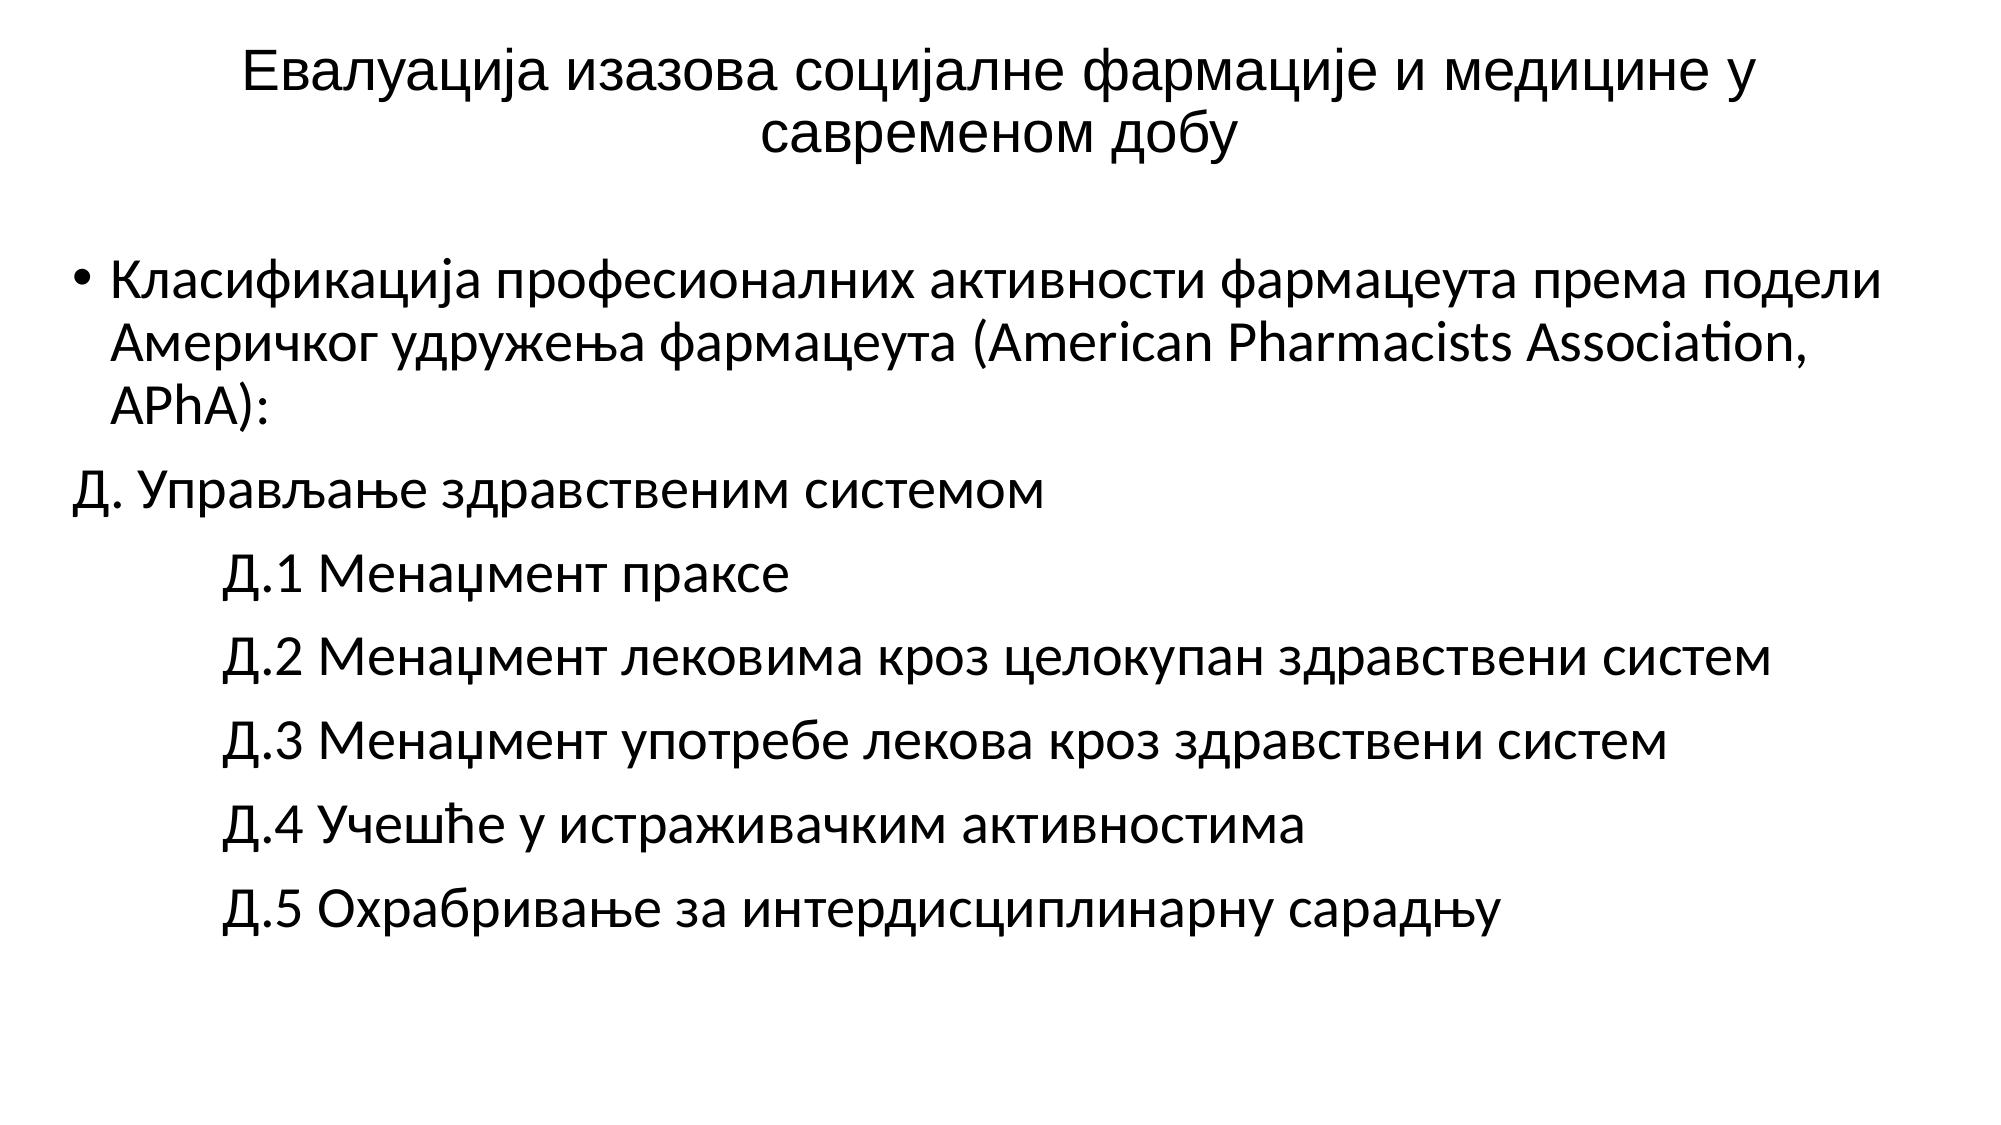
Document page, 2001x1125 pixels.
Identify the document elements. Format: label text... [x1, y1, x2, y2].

list Класификација професионалних активности фармацеута према подели Америчког удружења фармацеута (American Pharmacists Association, APhA): Д. Управљање здравственим системом Д.1 Менаџмент праксе Д.2 Менаџмент лековима кроз целокупан здравствени систем Д.3 Менаџмент употребе лекова кроз здравствени систем Д.4 Учешће у истраживачким активностима Д.5 Охрабривање за интердисциплинарну сарадњу [57, 240, 1963, 1095]
title Евалуација изазова социјалне фармације и медицине у савременом добу [137, 20, 1863, 186]
